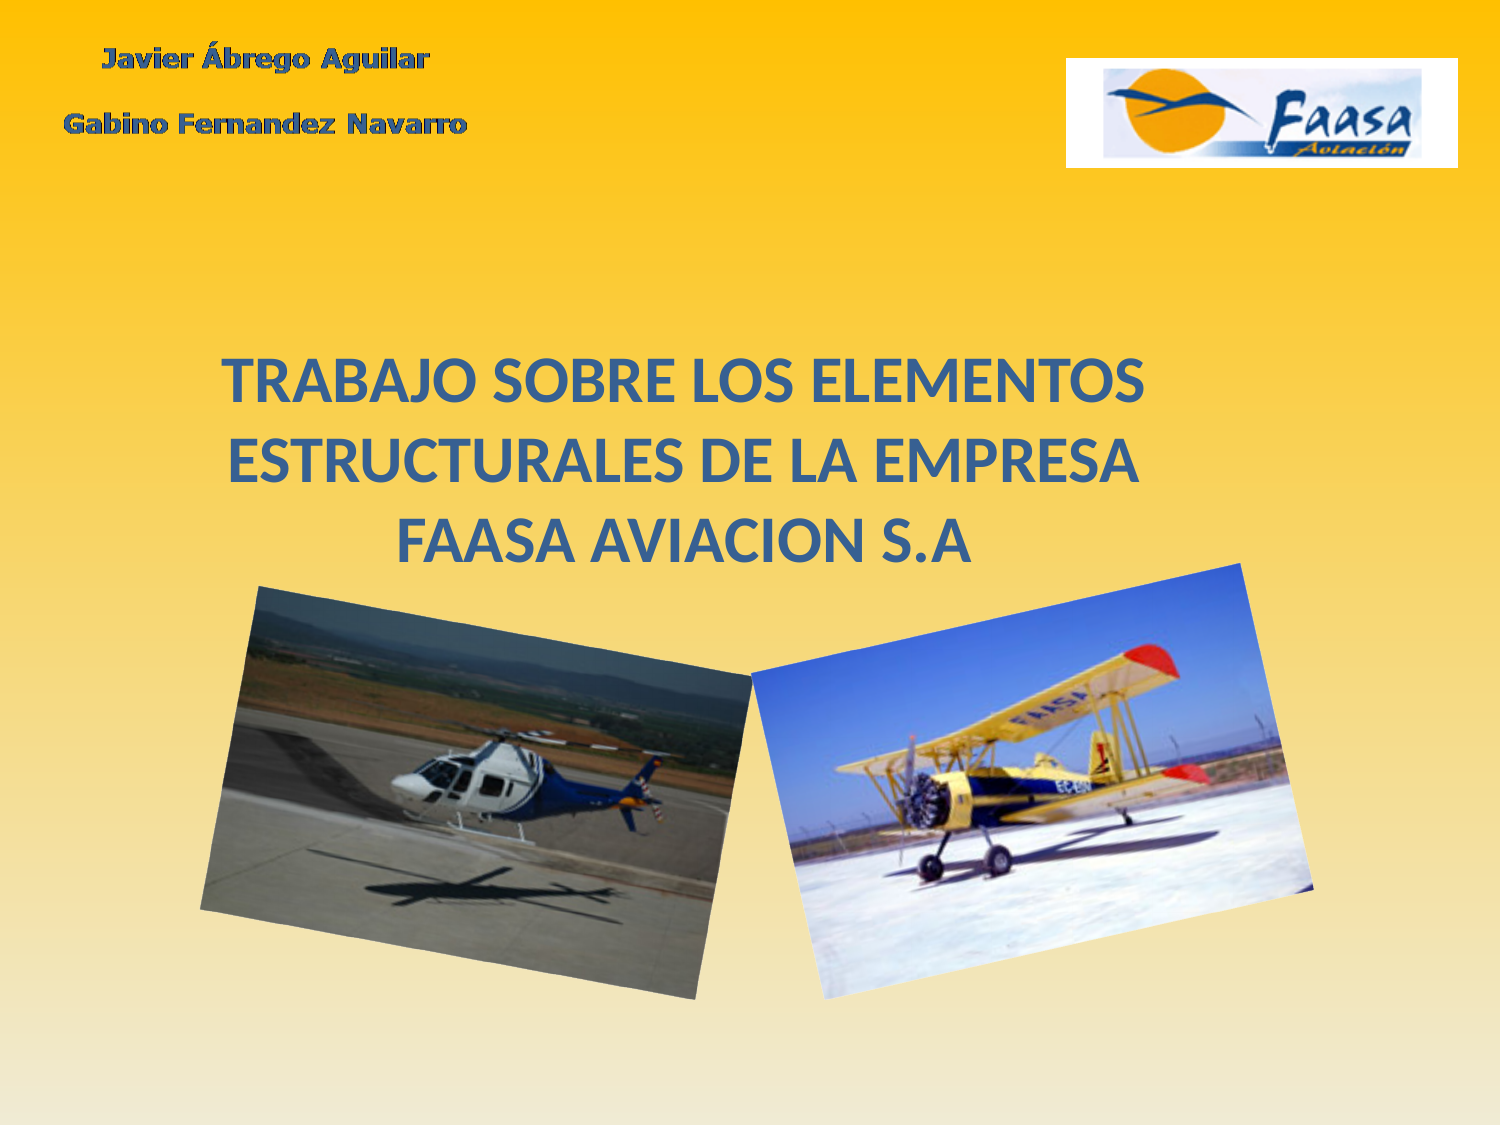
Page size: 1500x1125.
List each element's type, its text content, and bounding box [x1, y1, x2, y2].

picture [0, 0, 530, 214]
picture [1066, 58, 1458, 168]
picture [201, 587, 752, 999]
picture [752, 564, 1313, 999]
subtitle TRABAJO SOBRE LOS ELEMENTOS ESTRUCTURALES DE LA EMPRESA FAASA AVIACION S.A [164, 328, 1205, 1055]
